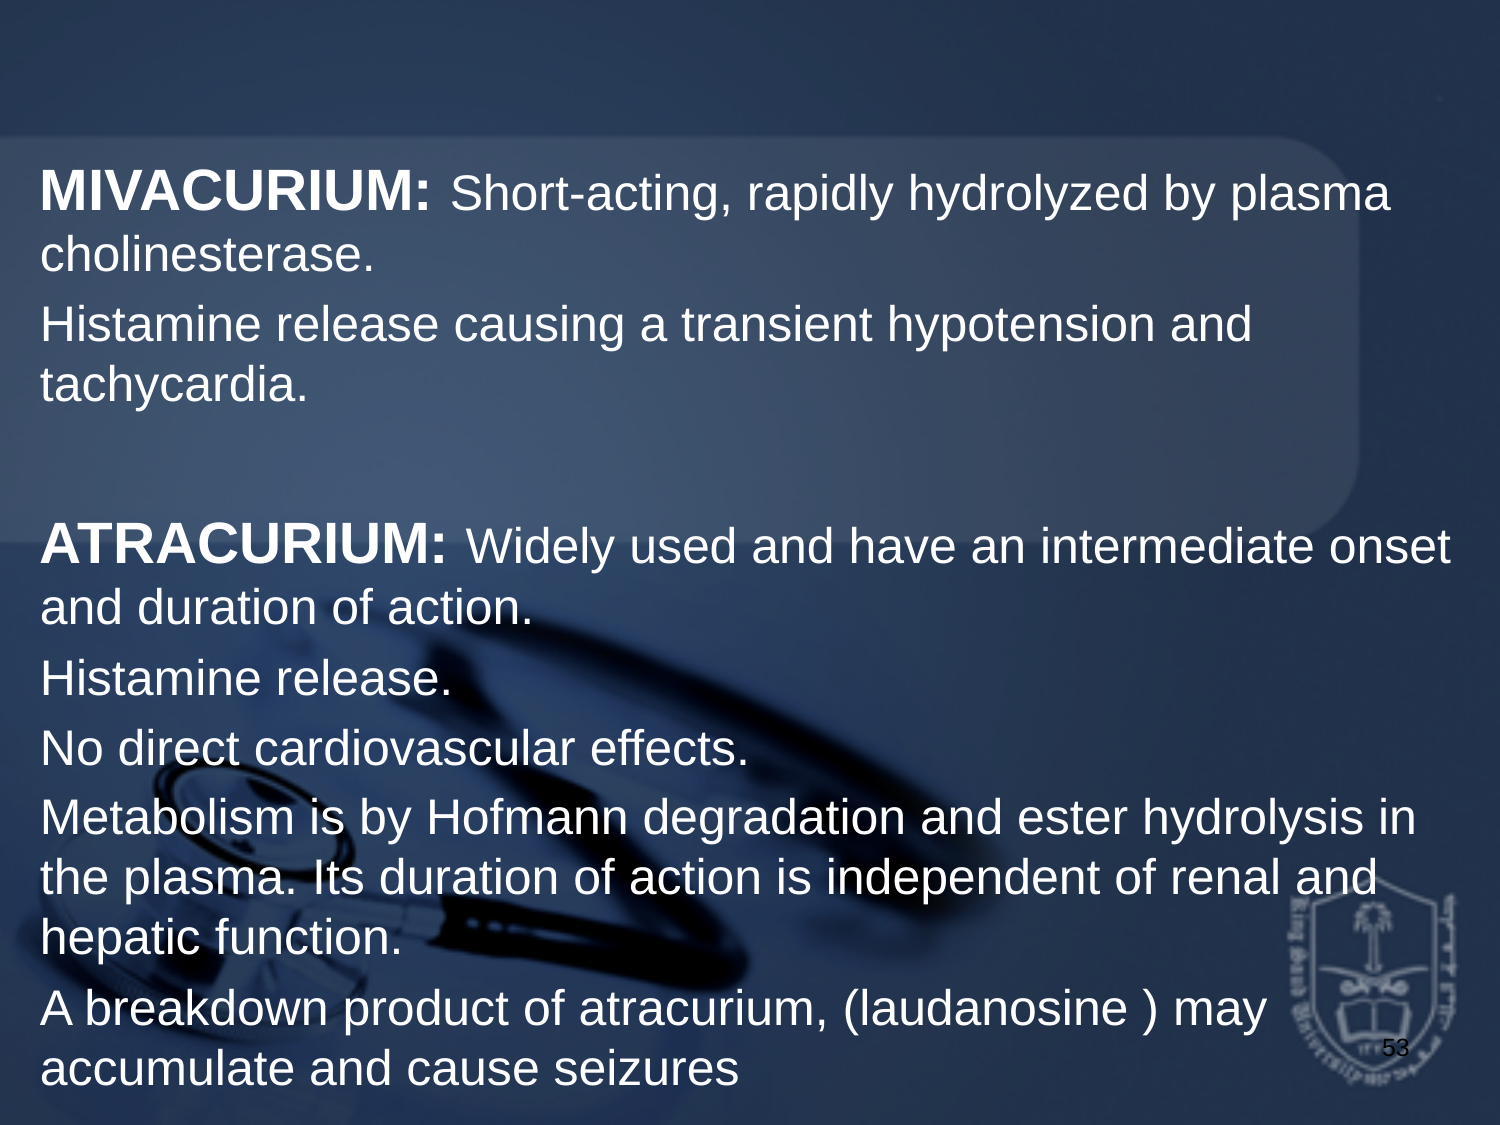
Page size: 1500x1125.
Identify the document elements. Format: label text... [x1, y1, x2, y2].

list MIVACURIUM: Short-acting, rapidly hydrolyzed by plasma cholinesterase. Histamine release causing a transient hypotension and tachycardia. ATRACURIUM: Widely used and have an intermediate onset and duration of action. Histamine release. No direct cardiovascular effects. Metabolism is by Hofmann degradation and ester hydrolysis in the plasma. Its duration of action is independent of renal and hepatic function. A breakdown product of atracurium, (laudanosine ) may accumulate and cause seizures [24, 62, 1488, 863]
slide_number 53 [1074, 1024, 1426, 1103]
picture [0, 0, 1500, 1125]
